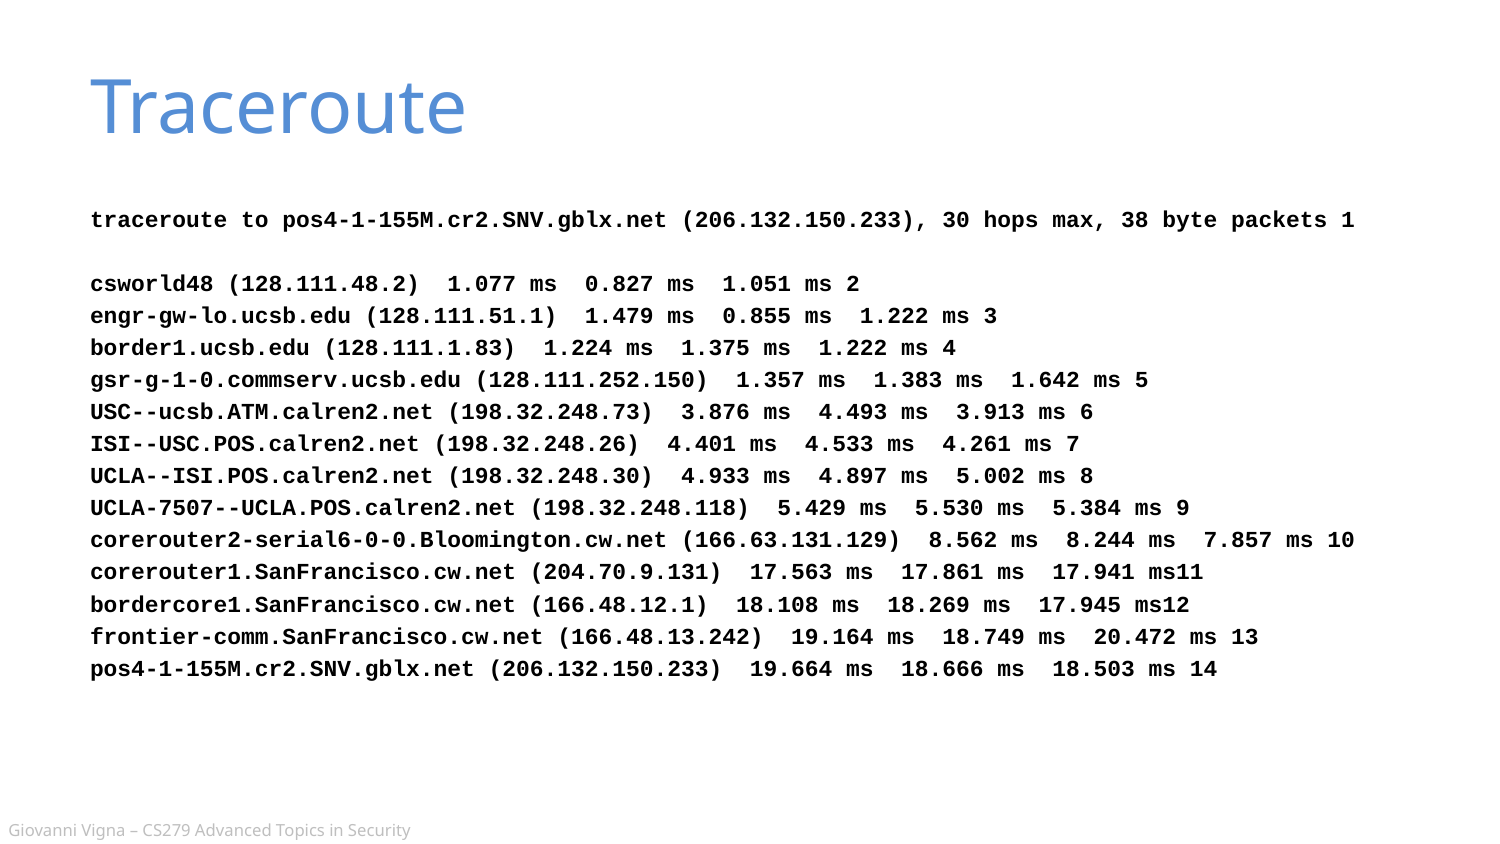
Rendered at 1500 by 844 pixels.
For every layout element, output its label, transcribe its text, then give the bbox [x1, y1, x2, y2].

list traceroute to pos4-1-155M.cr2.SNV.gblx.net (206.132.150.233), 30 hops max, 38 byte packets 1 csworld48 (128.111.48.2) 1.077 ms 0.827 ms 1.051 ms 2 engr-gw-lo.ucsb.edu (128.111.51.1) 1.479 ms 0.855 ms 1.222 ms 3 border1.ucsb.edu (128.111.1.83) 1.224 ms 1.375 ms 1.222 ms 4 gsr-g-1-0.commserv.ucsb.edu (128.111.252.150) 1.357 ms 1.383 ms 1.642 ms 5 USC--ucsb.ATM.calren2.net (198.32.248.73) 3.876 ms 4.493 ms 3.913 ms 6 ISI--USC.POS.calren2.net (198.32.248.26) 4.401 ms 4.533 ms 4.261 ms 7 UCLA--ISI.POS.calren2.net (198.32.248.30) 4.933 ms 4.897 ms 5.002 ms 8 UCLA-7507--UCLA.POS.calren2.net (198.32.248.118) 5.429 ms 5.530 ms 5.384 ms 9 corerouter2-serial6-0-0.Bloomington.cw.net (166.63.131.129) 8.562 ms 8.244 ms 7.857 ms 10 corerouter1.SanFrancisco.cw.net (204.70.9.131) 17.563 ms 17.861 ms 17.941 ms11 bordercore1.SanFrancisco.cw.net (166.48.12.1) 18.108 ms 18.269 ms 17.945 ms12 frontier-comm.SanFrancisco.cw.net (166.48.13.242) 19.164 ms 18.749 ms 20.472 ms 13 pos4-1-155M.cr2.SNV.gblx.net (206.132.150.233) 19.664 ms 18.666 ms 18.503 ms 14 [75, 196, 1425, 813]
title Traceroute [75, 33, 1425, 175]
